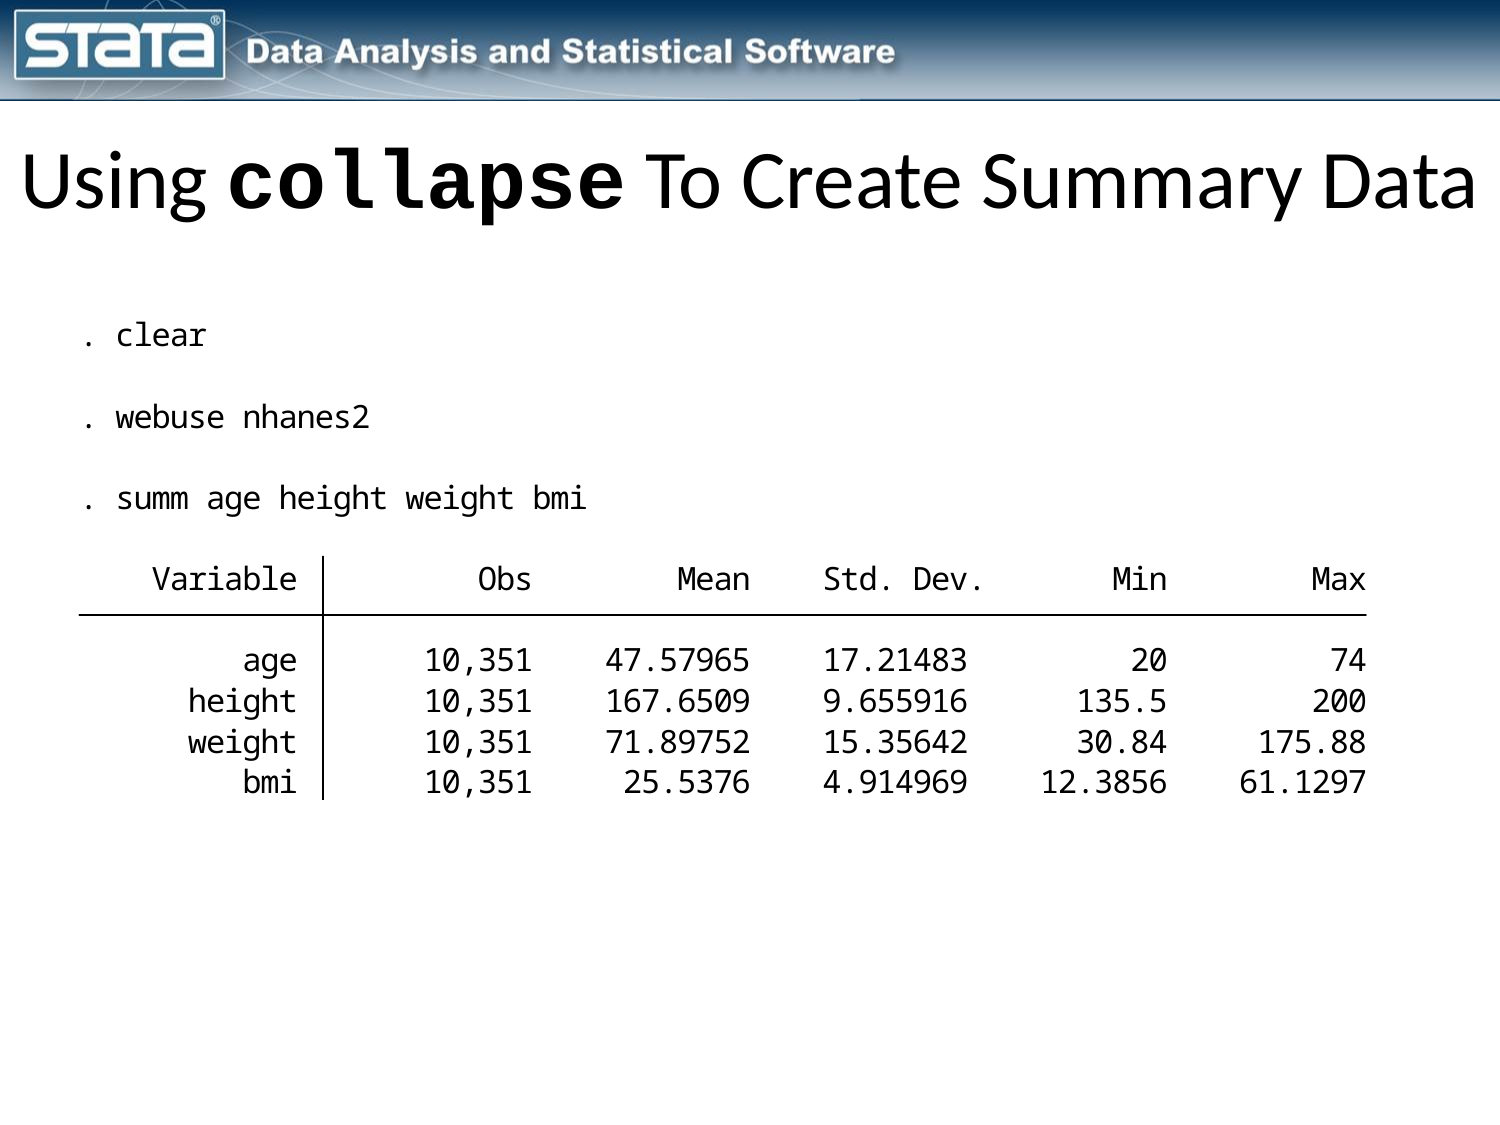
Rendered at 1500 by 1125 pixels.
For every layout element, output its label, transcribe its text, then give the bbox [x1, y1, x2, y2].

picture [0, 0, 1500, 99]
picture [74, 312, 1404, 801]
title Using collapse To Create Summary Data [0, 99, 1500, 250]
